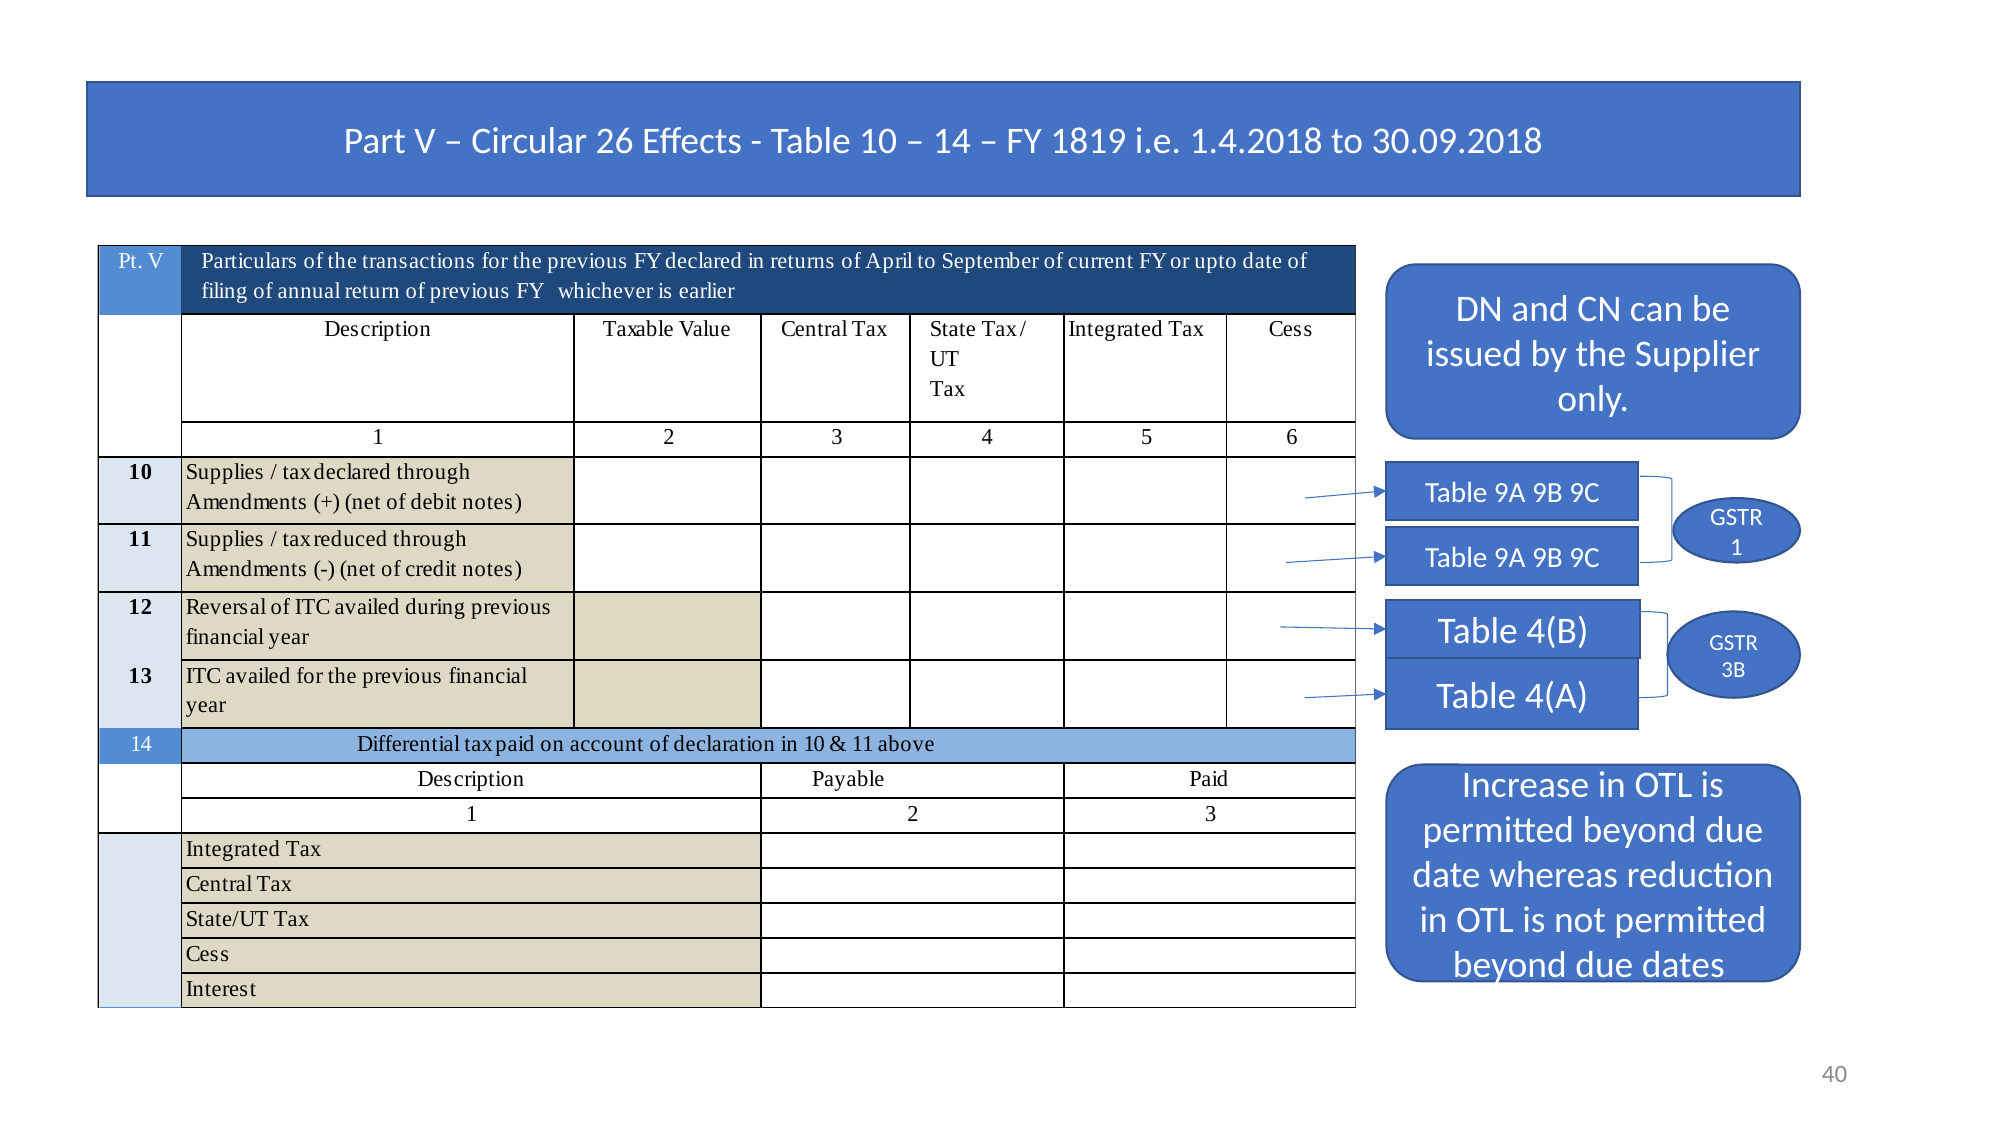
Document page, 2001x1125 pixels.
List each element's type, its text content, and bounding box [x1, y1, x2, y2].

text_box Increase in OTL is permitted beyond due date whereas reduction in OTL is not permitted beyond due dates [1385, 763, 1802, 983]
text_box Table 4(A) [1385, 657, 1639, 730]
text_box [1279, 626, 1387, 630]
slide_number 40 [1412, 1042, 1863, 1103]
text_box GSTR 1 [1672, 497, 1802, 564]
text_box Table 4(B) [1385, 599, 1641, 657]
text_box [1304, 693, 1387, 698]
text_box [1304, 490, 1387, 498]
text_box [1635, 610, 1669, 699]
text_box [1639, 475, 1673, 563]
text_box Table 9A 9B 9C [1385, 526, 1639, 586]
text_box Part V – Circular 26 Effects - Table 10 – 14 – FY 1819 i.e. 1.4.2018 to 30.09.2018 [86, 81, 1801, 197]
text_box Table 9A 9B 9C [1385, 461, 1639, 521]
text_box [97, 244, 1358, 1010]
text_box GSTR 3B [1666, 610, 1801, 699]
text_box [1285, 556, 1387, 563]
text_box DN and CN can be issued by the Supplier only. [1385, 263, 1802, 440]
